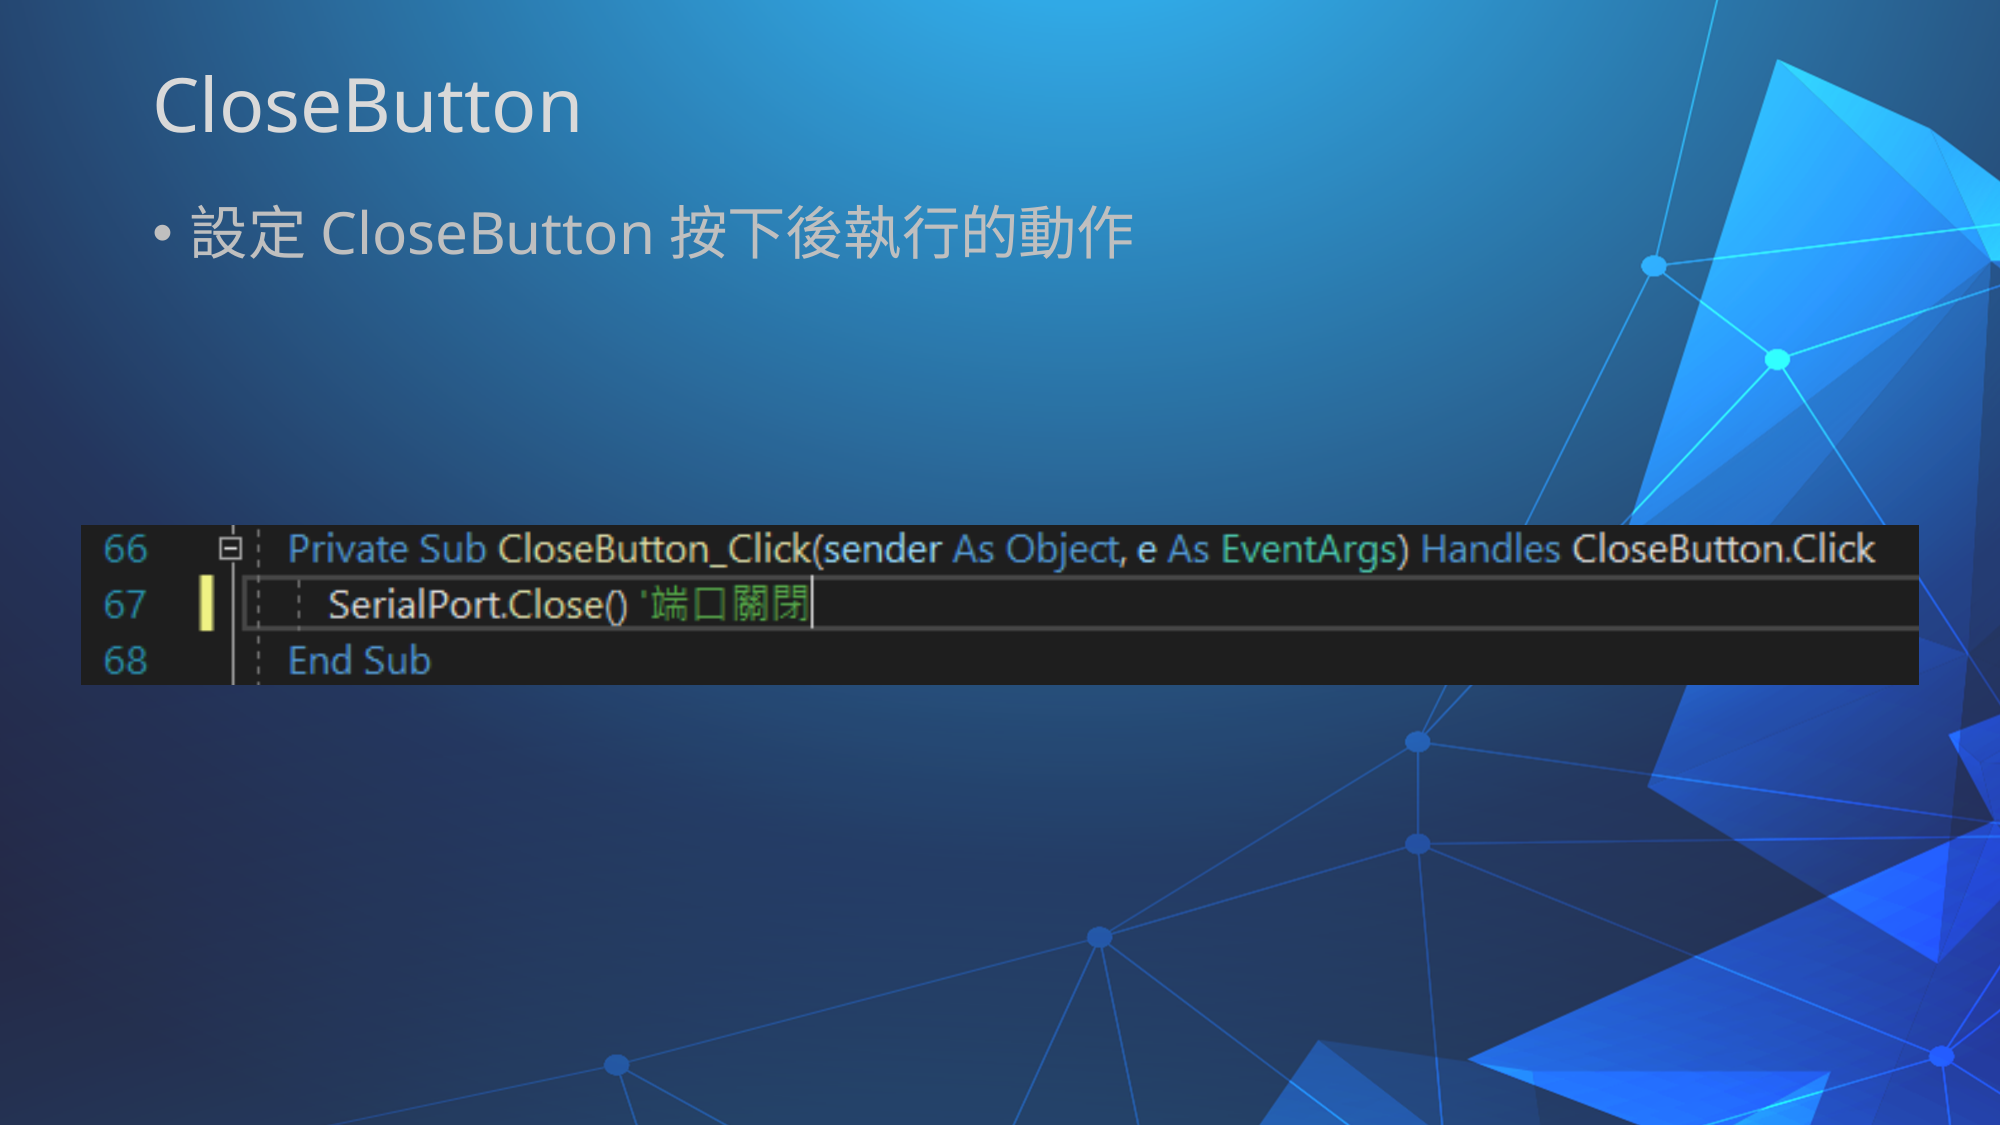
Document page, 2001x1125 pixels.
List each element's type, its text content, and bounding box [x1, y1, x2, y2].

list 設定CloseButton按下後執行的動作 [137, 197, 1863, 525]
picture [81, 525, 1919, 685]
title CloseButton [137, 59, 1863, 167]
list 設定CloseButton按下後執行的動作 [137, 685, 1863, 1014]
